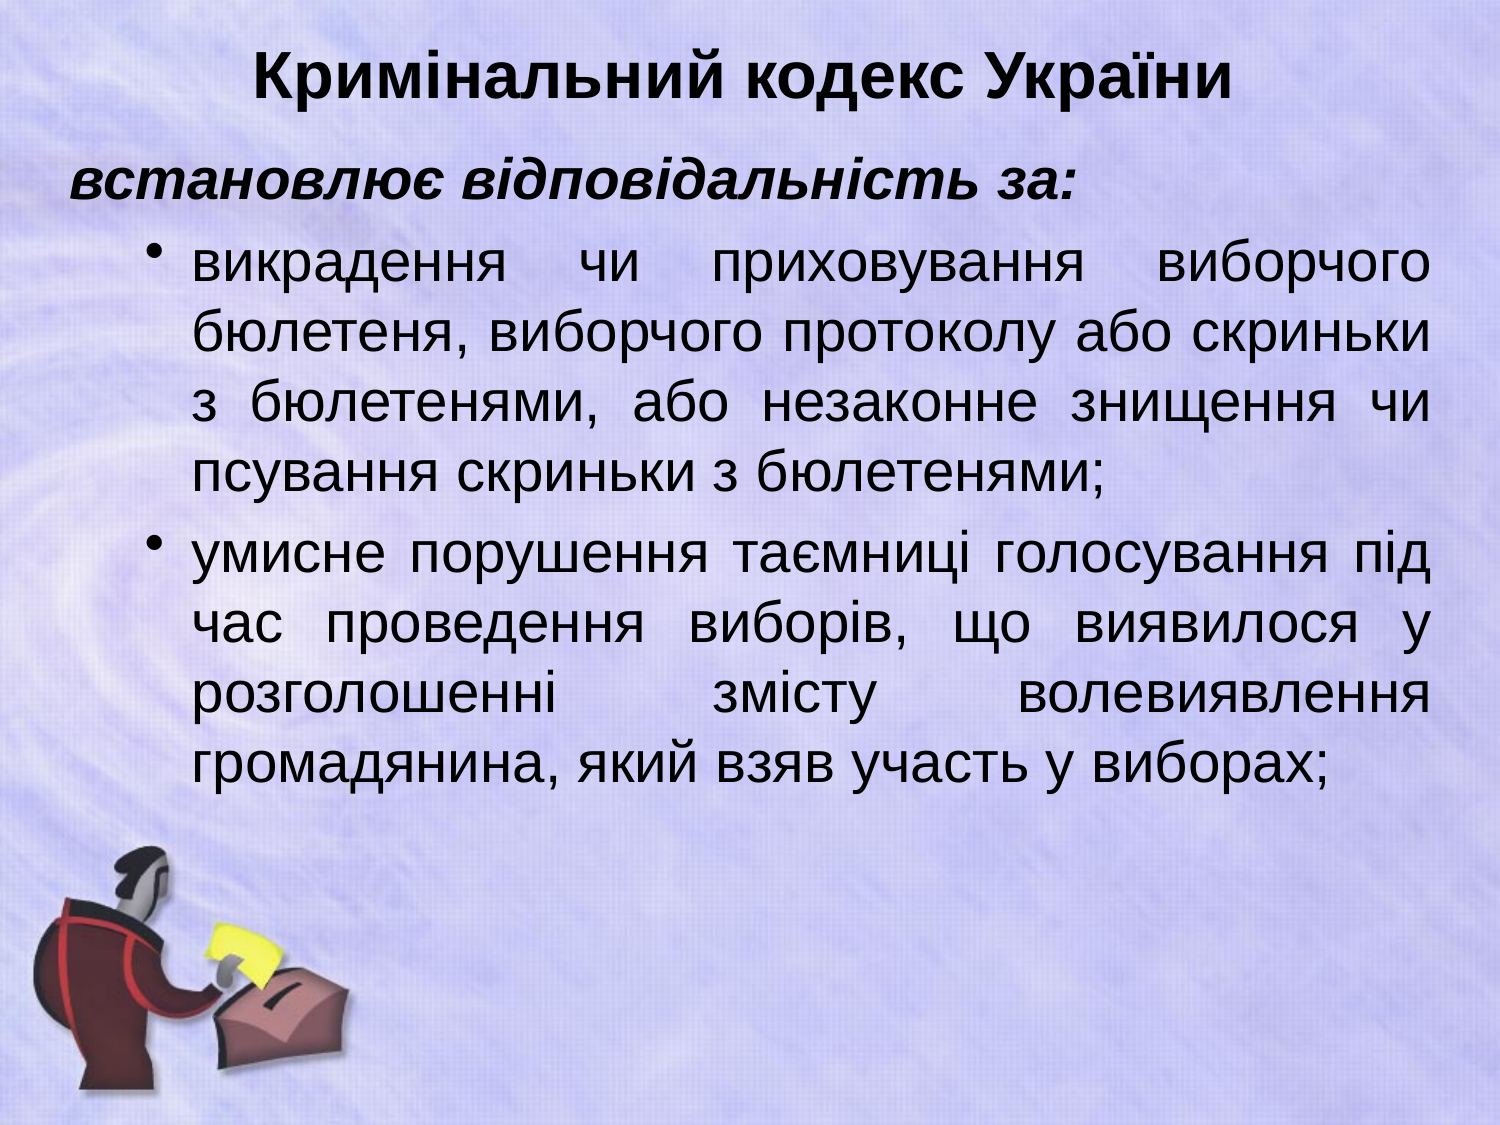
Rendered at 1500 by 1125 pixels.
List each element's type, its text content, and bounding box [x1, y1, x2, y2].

title Кримінальний кодекс України [32, 0, 1474, 120]
picture [0, 0, 1500, 1125]
list встановлює відповідальність за: викрадення чи приховування виборчого бюлетеня, виборчого протоколу або скриньки з бюлетенями, або незаконне знищення чи псування скриньки з бюлетенями; умисне порушення таємниці голосування під час проведення виборів, що виявилося у розголошенні змісту волевиявлення громадянина, який взяв участь у виборах; [54, 133, 1448, 932]
